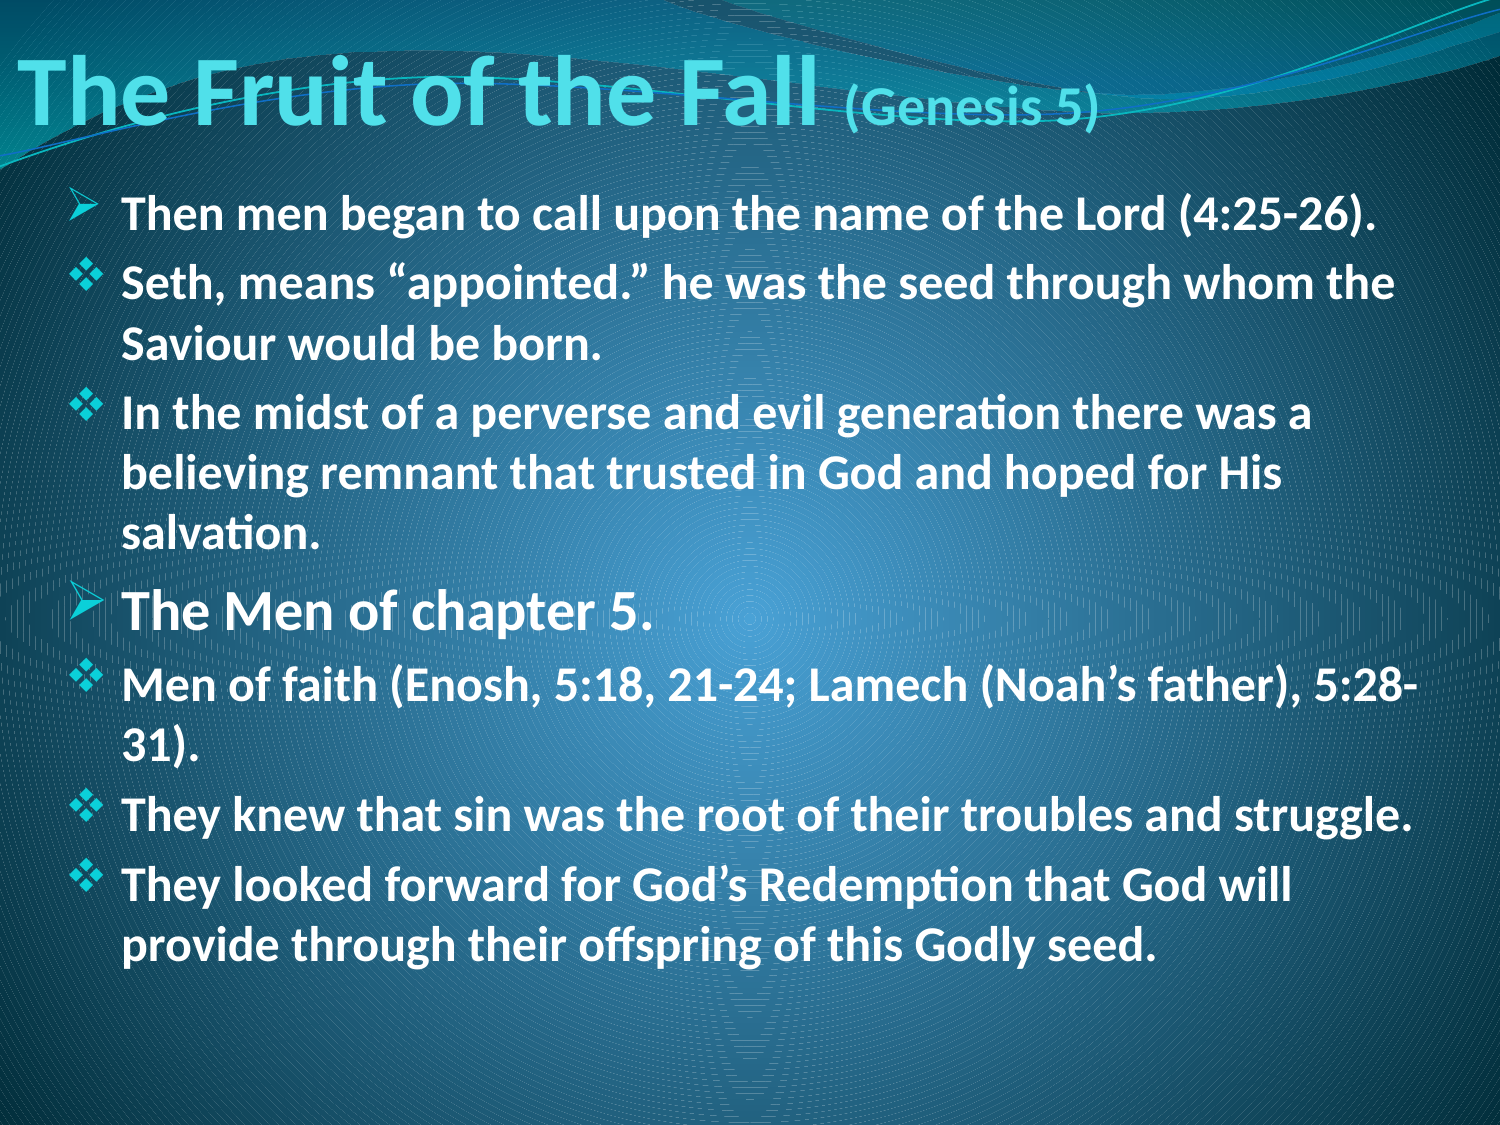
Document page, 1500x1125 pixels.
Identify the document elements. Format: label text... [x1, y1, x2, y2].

subtitle Then men began to call upon the name of the Lord (4:25-26). Seth, means “appointed.” he was the seed through whom the Saviour would be born. In the midst of a perverse and evil generation there was a believing remnant that trusted in God and hoped for His salvation. The Men of chapter 5. Men of faith (Enosh, 5:18, 21-24; Lamech (Noah’s father), 5:28-31). They knew that sin was the root of their troubles and struggle. They looked forward for God’s Redemption that God will provide through their offspring of this Godly seed. [64, 172, 1436, 1059]
title The Fruit of the Fall (Genesis 5) [17, 3, 1483, 145]
